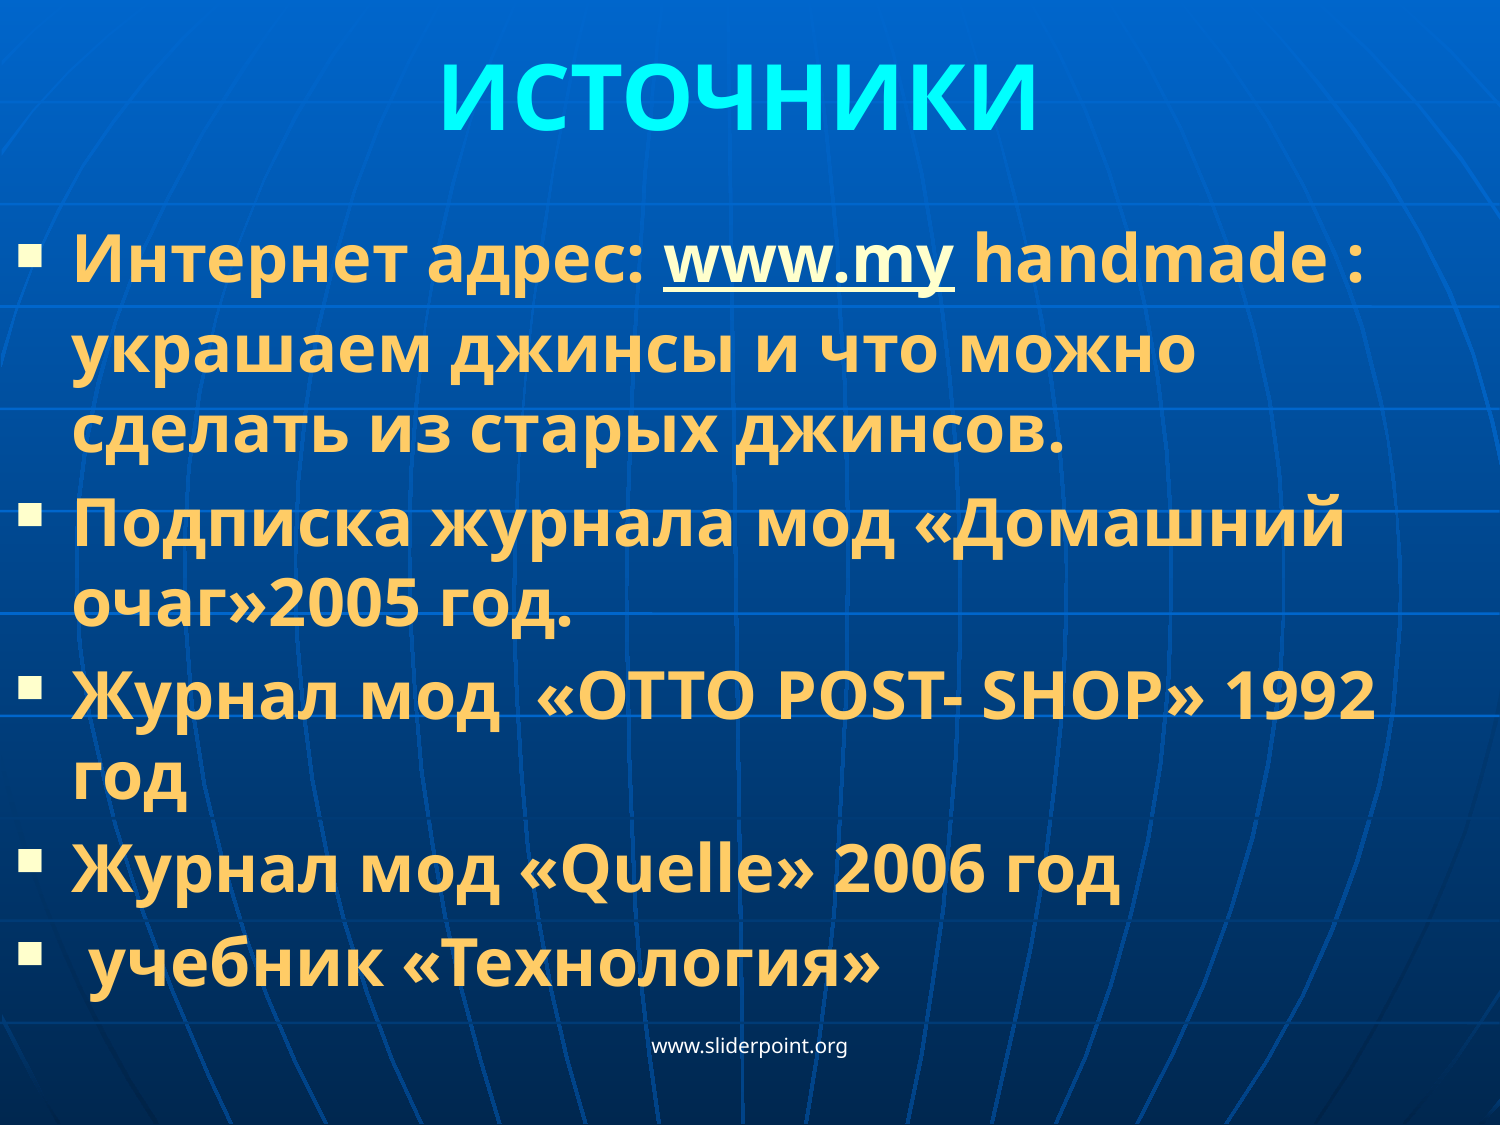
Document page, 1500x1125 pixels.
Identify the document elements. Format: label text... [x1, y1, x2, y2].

title ИСТОЧНИКИ [64, 0, 1416, 188]
list Интернет адрес: www.my handmade : украшаем джинсы и что можно сделать из старых джинсов. Подписка журнала мод «Домашний очаг»2005 год. Журнал мод «OTTO POST- SHOP» 1992 год Журнал мод «Quelle» 2006 год учебник «Технология» [0, 207, 1500, 1006]
footer www.sliderpoint.org [512, 1024, 988, 1101]
